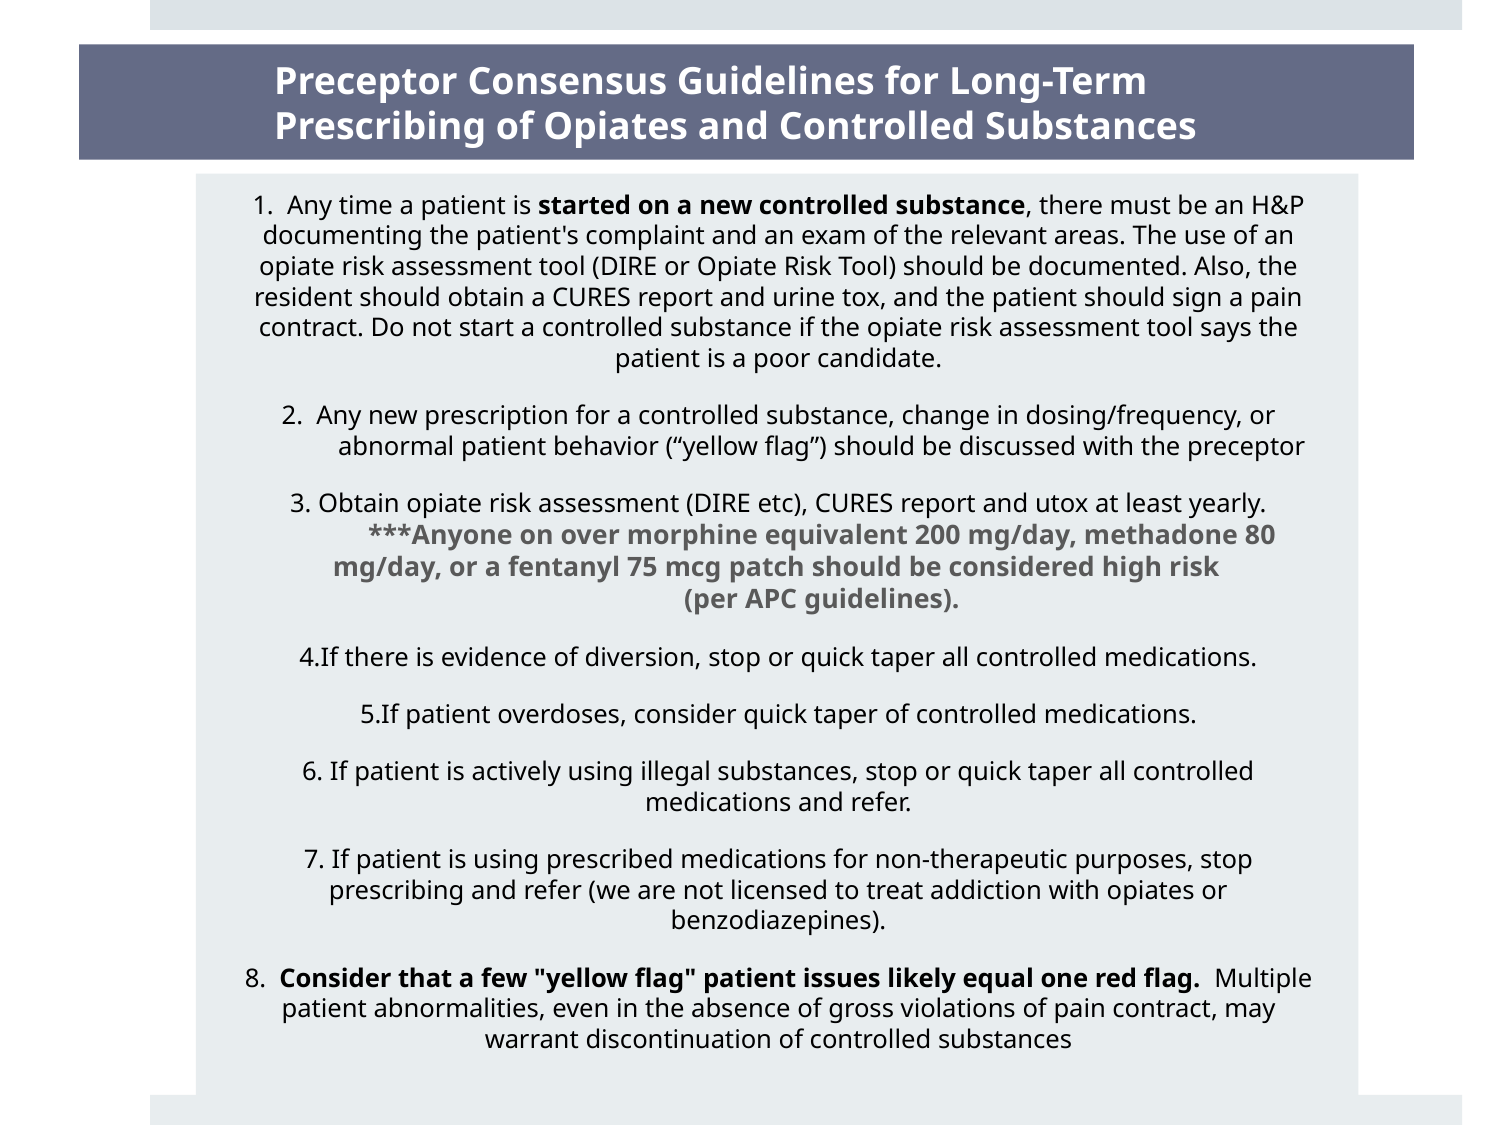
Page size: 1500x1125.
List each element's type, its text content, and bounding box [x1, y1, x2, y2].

subtitle 1. Any time a patient is started on a new controlled substance, there must be an H&P documenting the patient's complaint and an exam of the relevant areas. The use of an opiate risk assessment tool (DIRE or Opiate Risk Tool) should be documented. Also, the resident should obtain a CURES report and urine tox, and the patient should sign a pain contract. Do not start a controlled substance if the opiate risk assessment tool says the patient is a poor candidate. 2. Any new prescription for a controlled substance, change in dosing/frequency, or abnormal patient behavior (“yellow flag”) should be discussed with the preceptor 3. Obtain opiate risk assessment (DIRE etc), CURES report and utox at least yearly. ***Anyone on over morphine equivalent 200 mg/day, methadone 80 mg/day, or a fentanyl 75 mcg patch should be considered high risk (per APC guidelines). 4.If there is evidence of diversion, stop or quick taper all controlled medications. 5.If patient overdoses, consider quick taper of controlled medications. 6. If patient is actively using illegal substances, stop or quick taper all controlled medications and refer. 7. If patient is using prescribed medications for non-therapeutic purposes, stop prescribing and refer (we are not licensed to treat addiction with opiates or benzodiazepines). 8. Consider that a few "yellow flag" patient issues likely equal one red flag. Multiple patient abnormalities, even in the absence of gross violations of pain contract, may warrant discontinuation of controlled substances [195, 173, 1359, 1096]
title Preceptor Consensus Guidelines for Long-Term Prescribing of Opiates and Controlled Substances [79, 44, 1414, 160]
